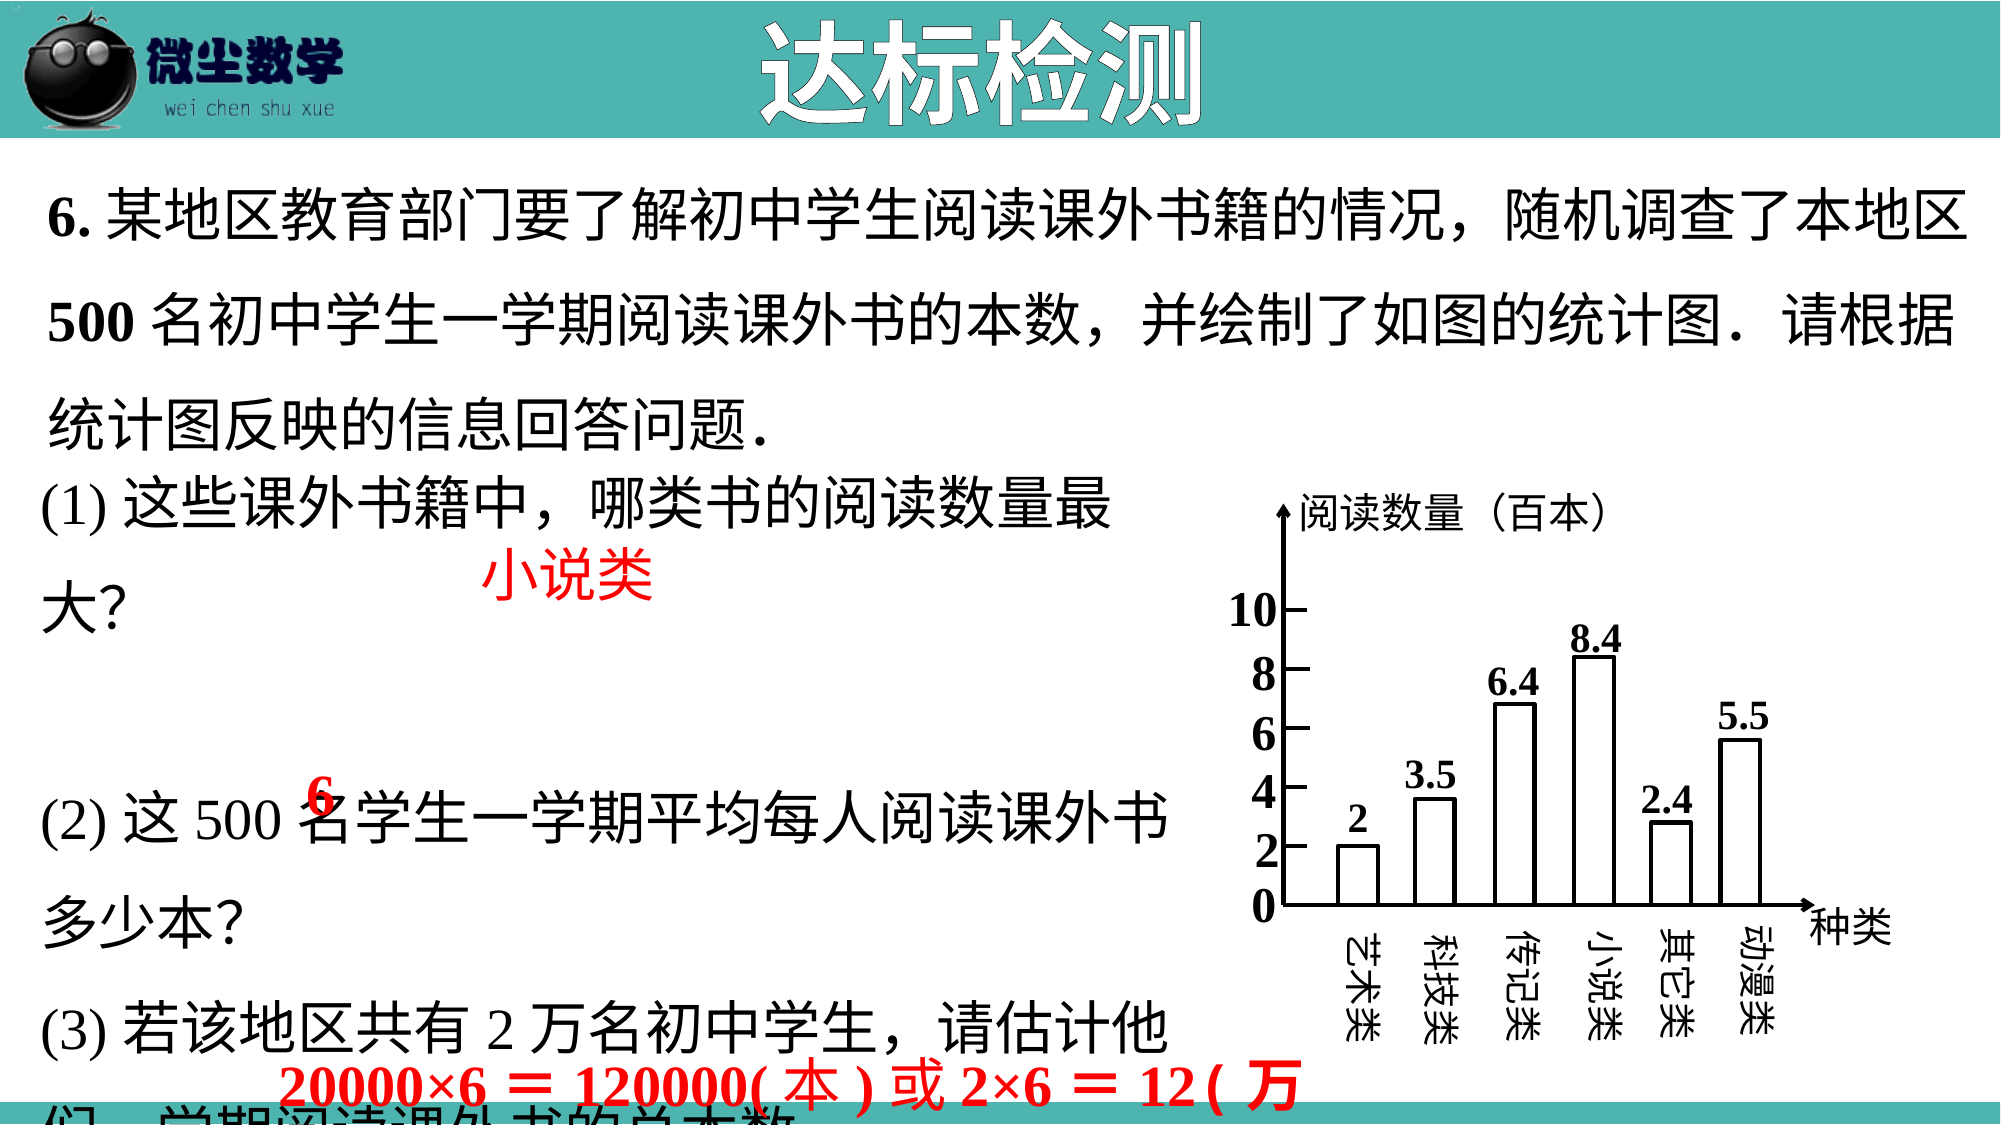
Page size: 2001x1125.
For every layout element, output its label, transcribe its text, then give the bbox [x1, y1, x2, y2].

picture [0, 1, 742, 1124]
text_box 6.某地区教育部门要了解初中学生阅读课外书籍的情况，随机调查了本地区500名初中学生一学期阅读课外书的本数，并绘制了如图的统计图．请根据统计图反映的信息回答问题． [33, 135, 2000, 466]
text_box 20000×6＝120000(本)或2×6＝12(万本) [264, 1005, 1375, 1125]
text_box 6 [291, 749, 380, 835]
text_box 达标检测 [742, 0, 1223, 146]
text_box (1)这些课外书籍中，哪类书的阅读数量最大？ (2)这500名学生一学期平均每人阅读课外书多少本？ (3)若该地区共有2万名初中学生，请估计他们一学期阅读课外书的总本数． [25, 423, 1209, 1125]
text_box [1212, 479, 1909, 1049]
picture [1209, 1, 2001, 1124]
text_box 小说类 [465, 530, 769, 616]
